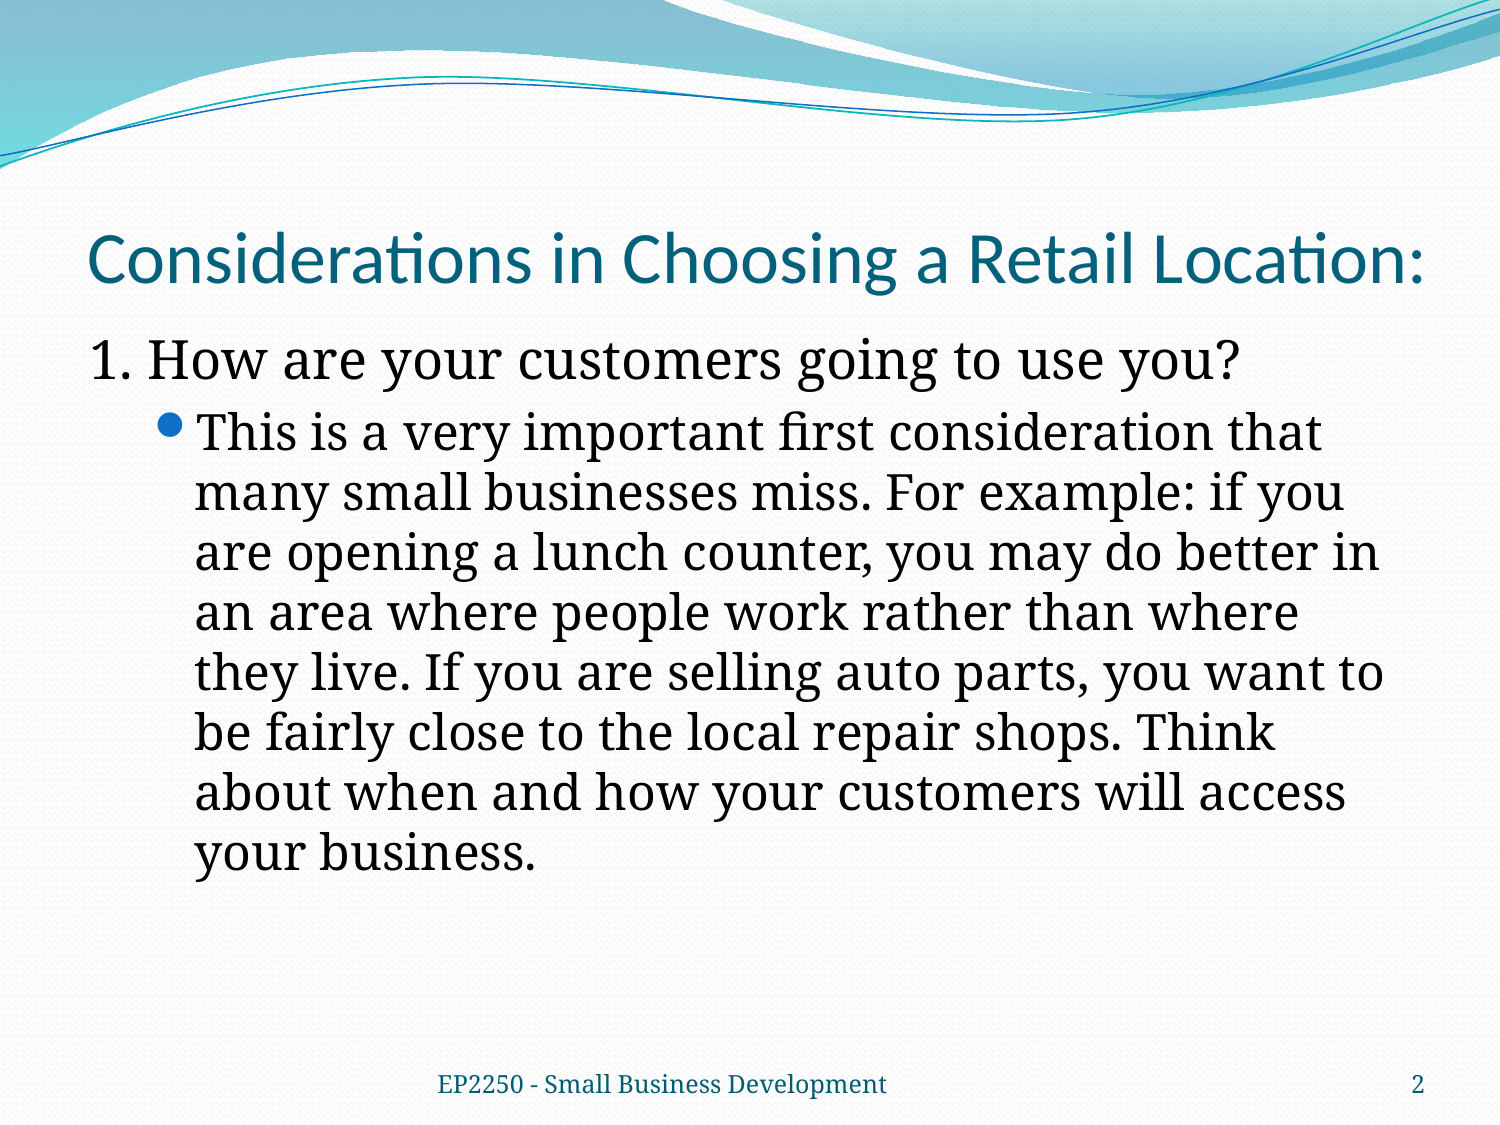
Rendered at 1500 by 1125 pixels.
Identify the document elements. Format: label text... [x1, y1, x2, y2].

slide_number 2 [1299, 1042, 1425, 1103]
list 1. How are your customers going to use you? This is a very important first consideration that many small businesses miss. For example: if you are opening a lunch counter, you may do better in an area where people work rather than where they live. If you are selling auto parts, you want to be fairly close to the local repair shops. Think about when and how your customers will access your business. [75, 317, 1425, 1038]
title Considerations in Choosing a Retail Location: [87, 200, 1438, 388]
footer EP2250 - Small Business Development [437, 1042, 988, 1103]
